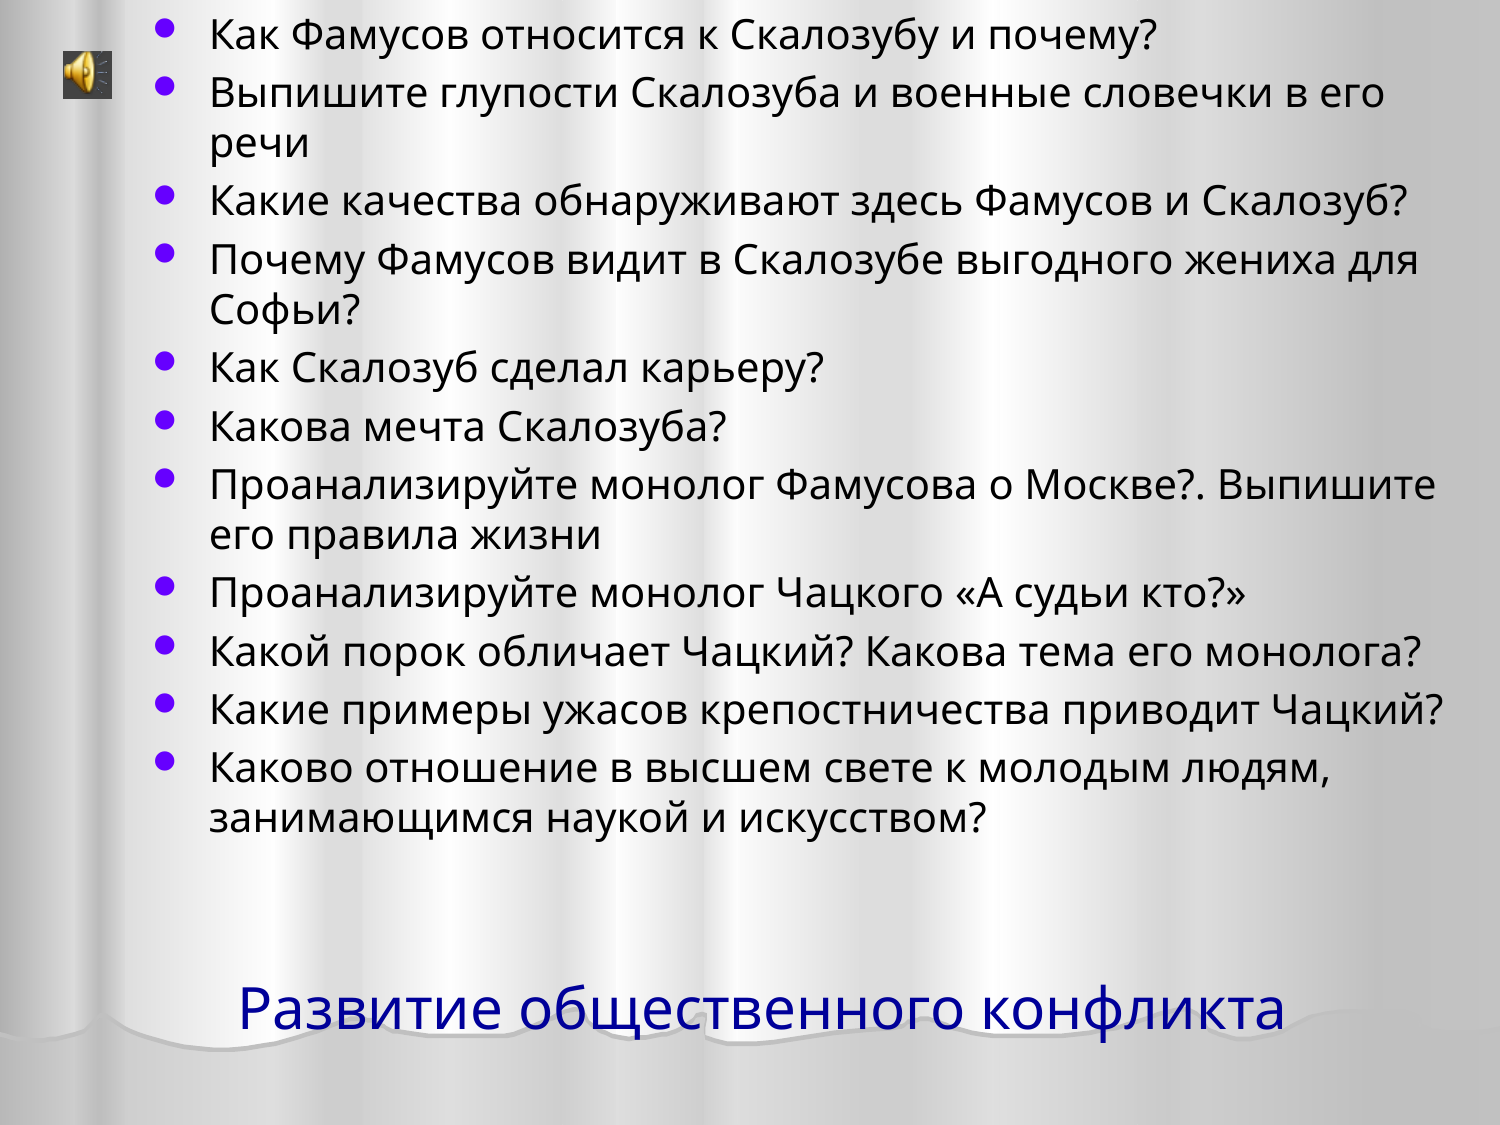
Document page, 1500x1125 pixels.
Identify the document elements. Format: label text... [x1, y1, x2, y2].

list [62, 49, 113, 101]
title Развитие общественного конфликта [87, 912, 1438, 1100]
list Как Фамусов относится к Скалозубу и почему? Выпишите глупости Скалозуба и военные словечки в его речи Какие качества обнаруживают здесь Фамусов и Скалозуб? Почему Фамусов видит в Скалозубе выгодного жениха для Софьи? Как Скалозуб сделал карьеру? Какова мечта Скалозуба? Проанализируйте монолог Фамусова о Москве?. Выпишите его правила жизни Проанализируйте монолог Чацкого «А судьи кто?» Какой порок обличает Чацкий? Какова тема его монолога? Какие примеры ужасов крепостничества приводит Чацкий? Каково отношение в высшем свете к молодым людям, занимающимся наукой и искусством? [137, 0, 1500, 1006]
